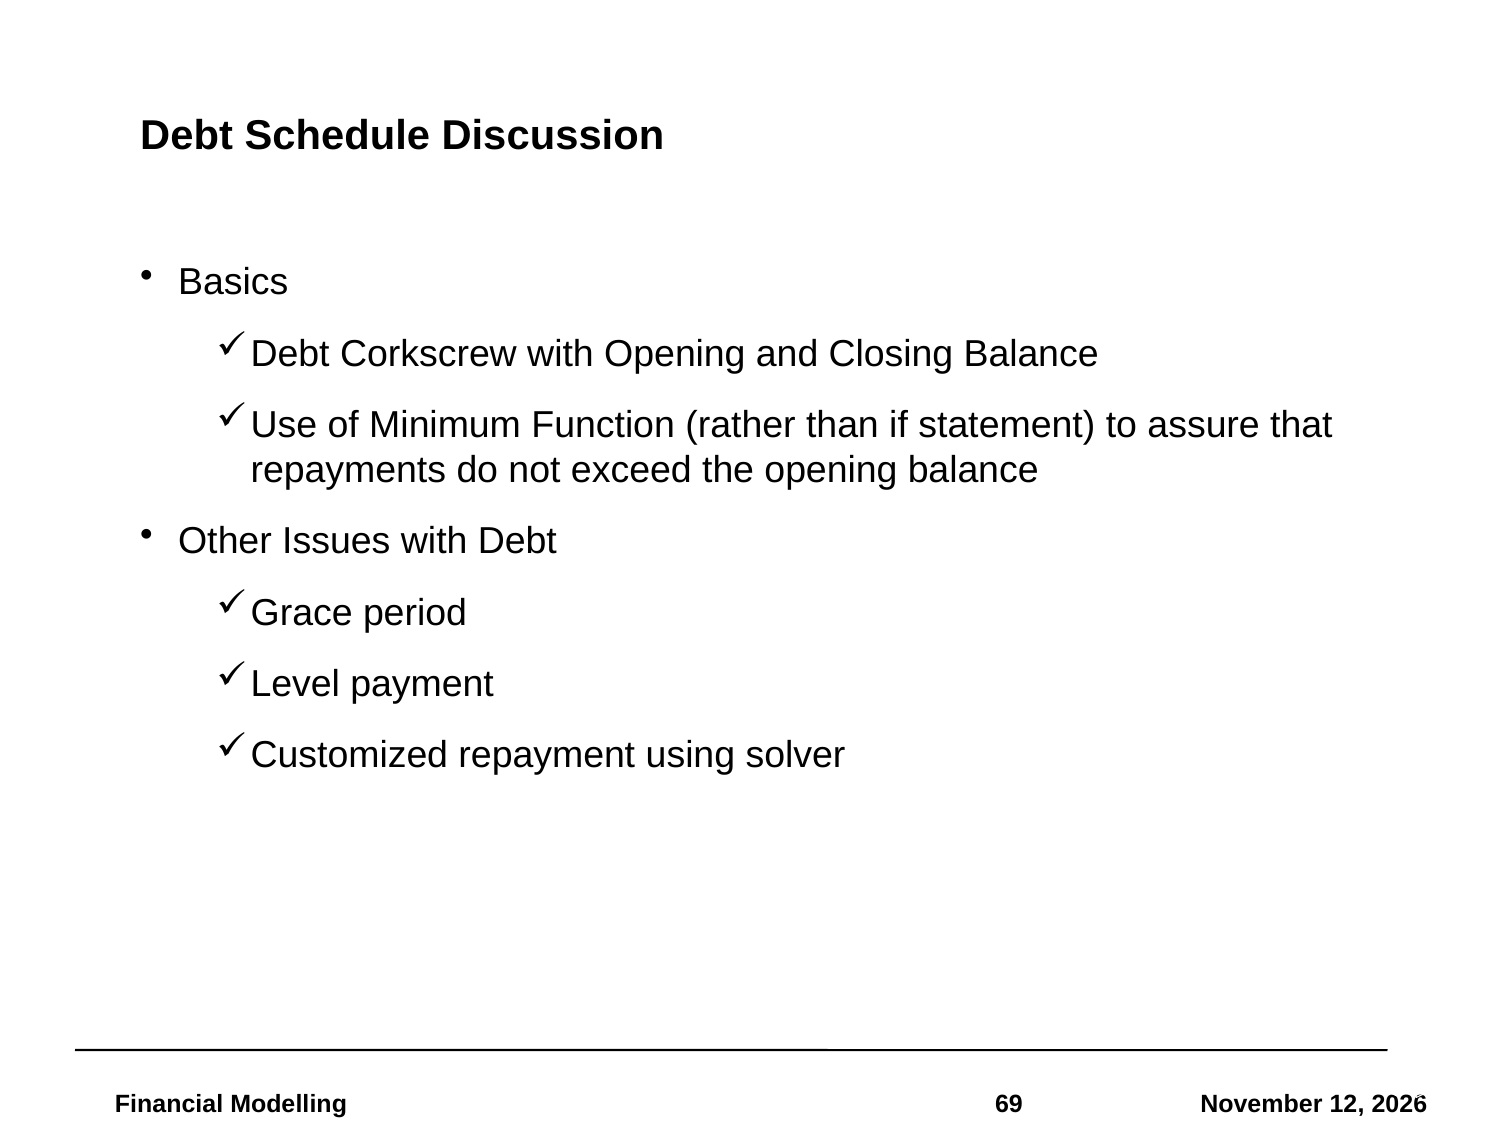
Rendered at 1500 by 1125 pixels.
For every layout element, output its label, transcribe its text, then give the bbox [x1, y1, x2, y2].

list Basics Debt Corkscrew with Opening and Closing Balance Use of Minimum Function (rather than if statement) to assure that repayments do not exceed the opening balance Other Issues with Debt Grace period Level payment Customized repayment using solver [124, 249, 1413, 1001]
title Debt Schedule Discussion [124, 99, 1413, 226]
